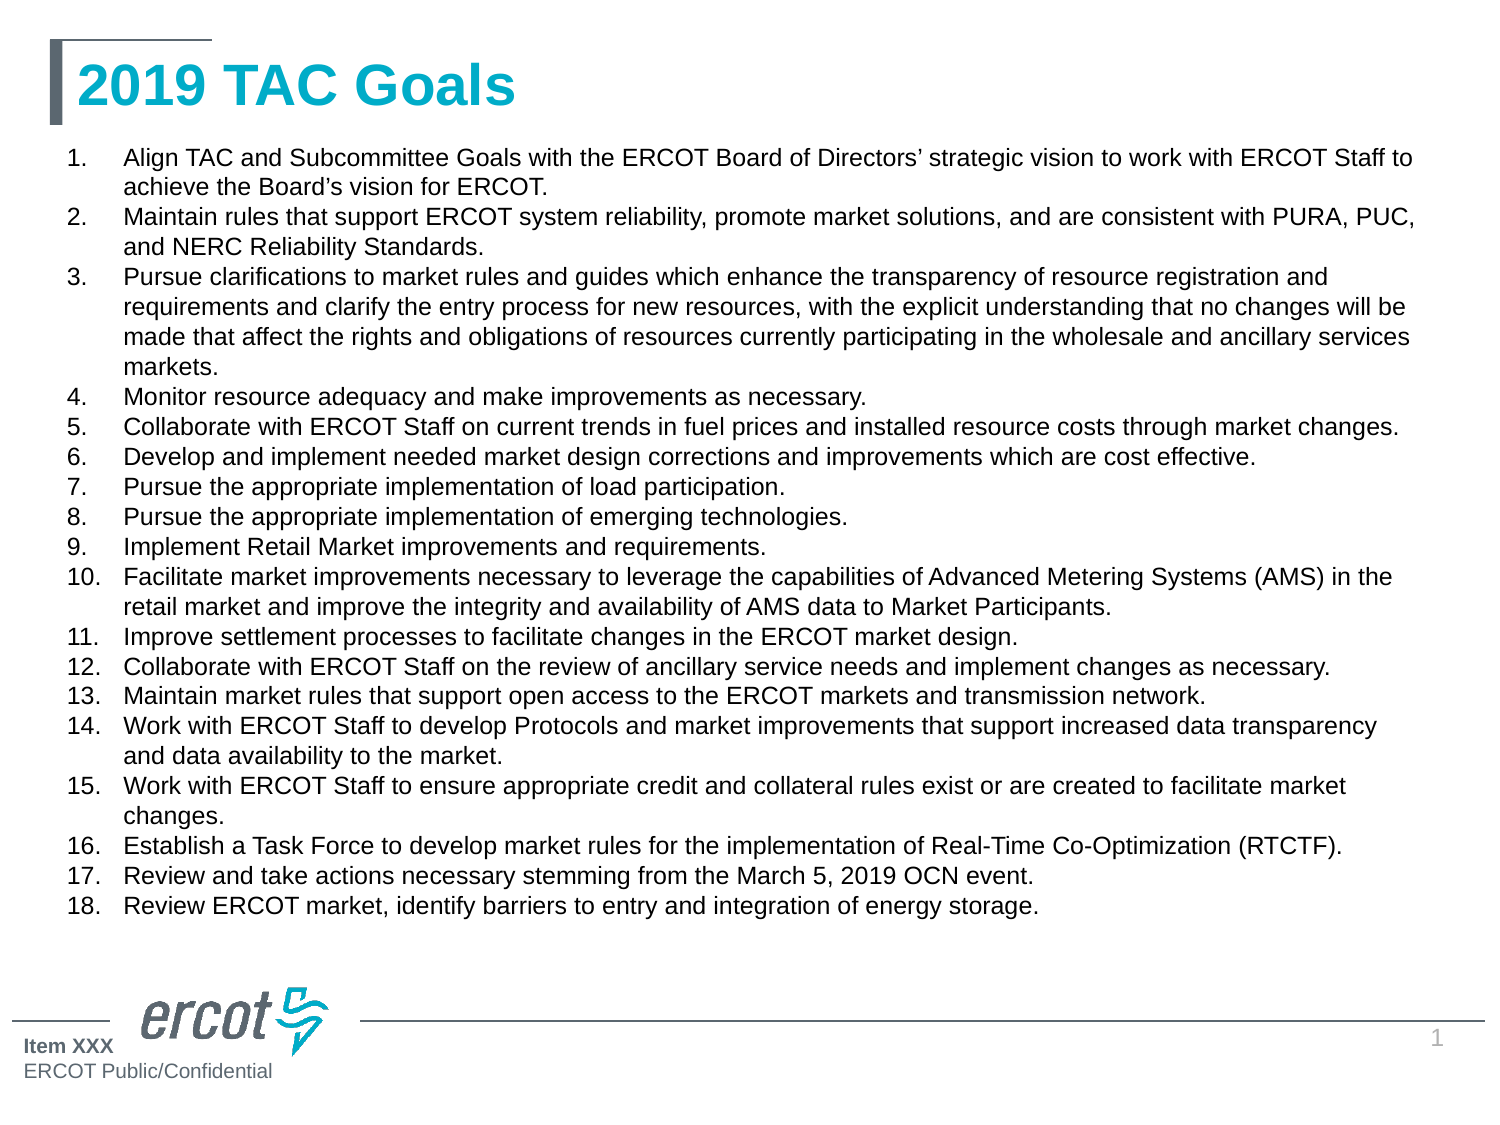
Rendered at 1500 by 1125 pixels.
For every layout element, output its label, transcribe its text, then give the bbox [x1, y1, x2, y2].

title 2019 TAC Goals [62, 39, 1450, 134]
text_box Align TAC and Subcommittee Goals with the ERCOT Board of Directors’ strategic vision to work with ERCOT Staff to achieve the Board’s vision for ERCOT. Maintain rules that support ERCOT system reliability, promote market solutions, and are consistent with PURA, PUC, and NERC Reliability Standards. Pursue clarifications to market rules and guides which enhance the transparency of resource registration and requirements and clarify the entry process for new resources, with the explicit understanding that no changes will be made that affect the rights and obligations of resources currently participating in the wholesale and ancillary services markets. Monitor resource adequacy and make improvements as necessary. Collaborate with ERCOT Staff on current trends in fuel prices and installed resource costs through market changes. Develop and implement needed market design corrections and improvements which are cost effective. Pursue the appropriate implementation of load participation. Pursue the appropriate implementation of emerging technologies. Implement Retail Market improvements and requirements. Facilitate market improvements necessary to leverage the capabilities of Advanced Metering Systems (AMS) in the retail market and improve the integrity and availability of AMS data to Market Participants. Improve settlement processes to facilitate changes in the ERCOT market design. Collaborate with ERCOT Staff on the review of ancillary service needs and implement changes as necessary. Maintain market rules that support open access to the ERCOT markets and transmission network. Work with ERCOT Staff to develop Protocols and market improvements that support increased data transparency and data availability to the market. Work with ERCOT Staff to ensure appropriate credit and collateral rules exist or are created to facilitate market changes. Establish a Task Force to develop market rules for the implementation of Real-Time Co-Optimization (RTCTF). Review and take actions necessary stemming from the March 5, 2019 OCN event. Review ERCOT market, identify barriers to entry and integration of energy storage. [52, 133, 1438, 1102]
slide_number 1 [1438, 1012, 1488, 1062]
